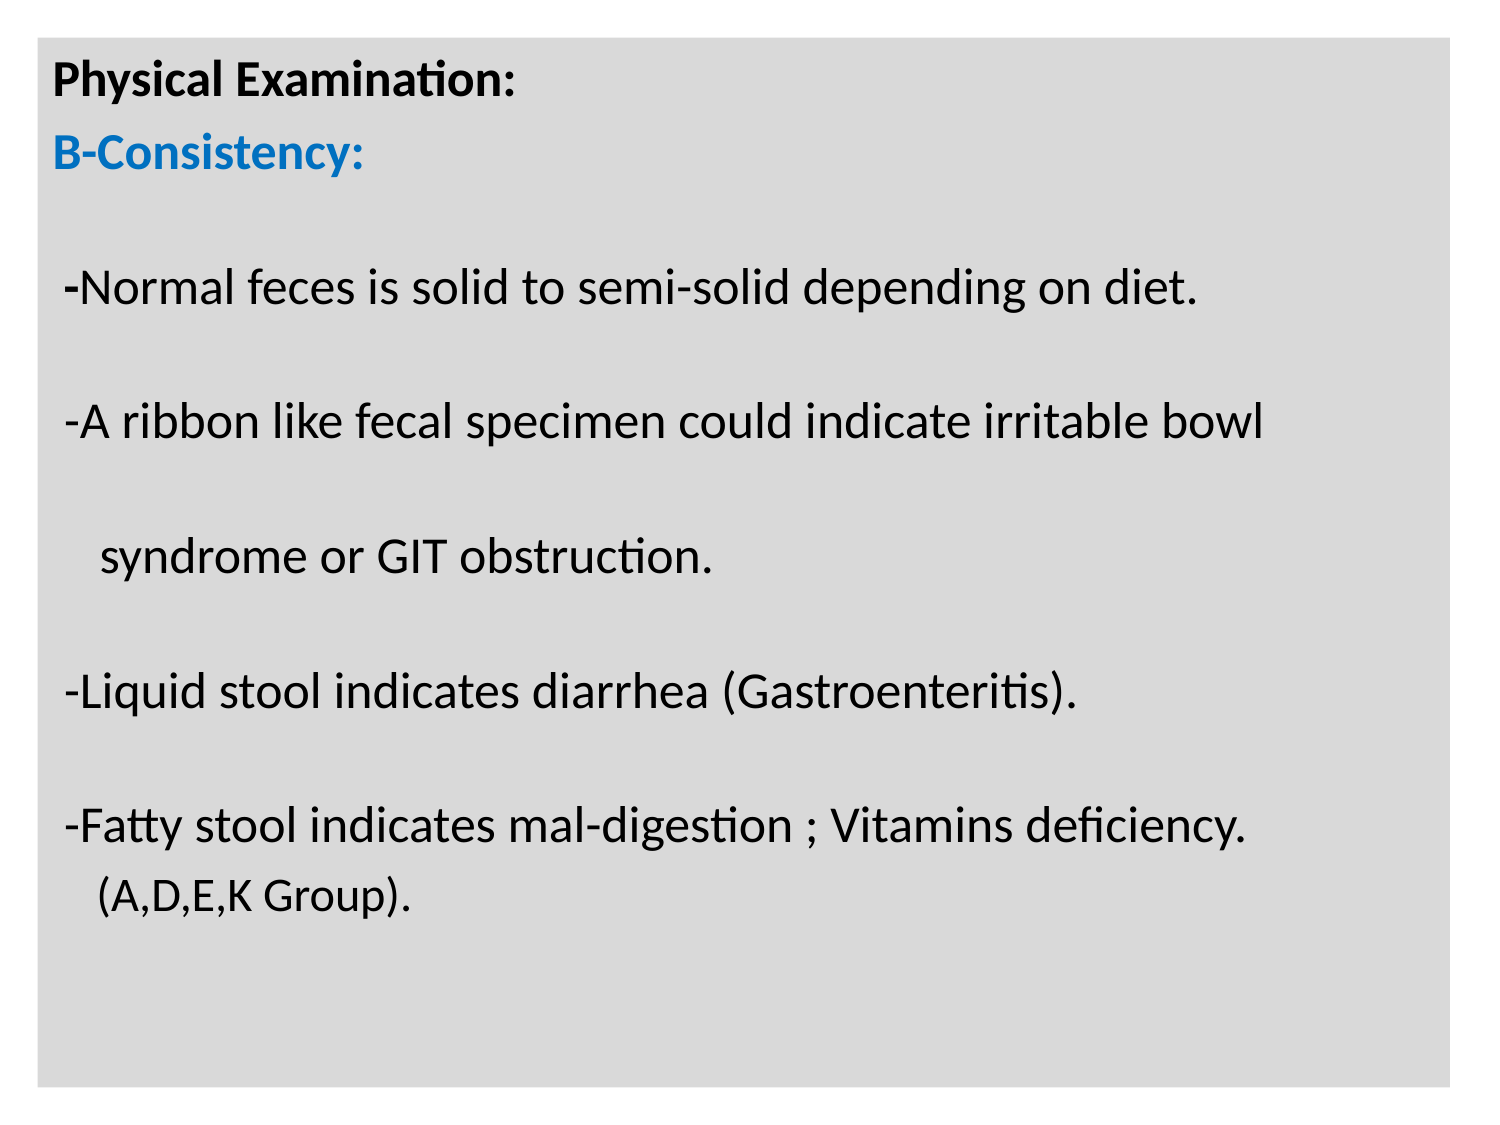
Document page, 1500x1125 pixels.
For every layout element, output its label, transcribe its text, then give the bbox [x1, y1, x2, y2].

subtitle Physical Examination: B-Consistency: -Normal feces is solid to semi-solid depending on diet. -A ribbon like fecal specimen could indicate irritable bowl syndrome or GIT obstruction. -Liquid stool indicates diarrhea (Gastroenteritis). -Fatty stool indicates mal-digestion ; Vitamins deficiency. (A,D,E,K Group). [37, 37, 1450, 1088]
